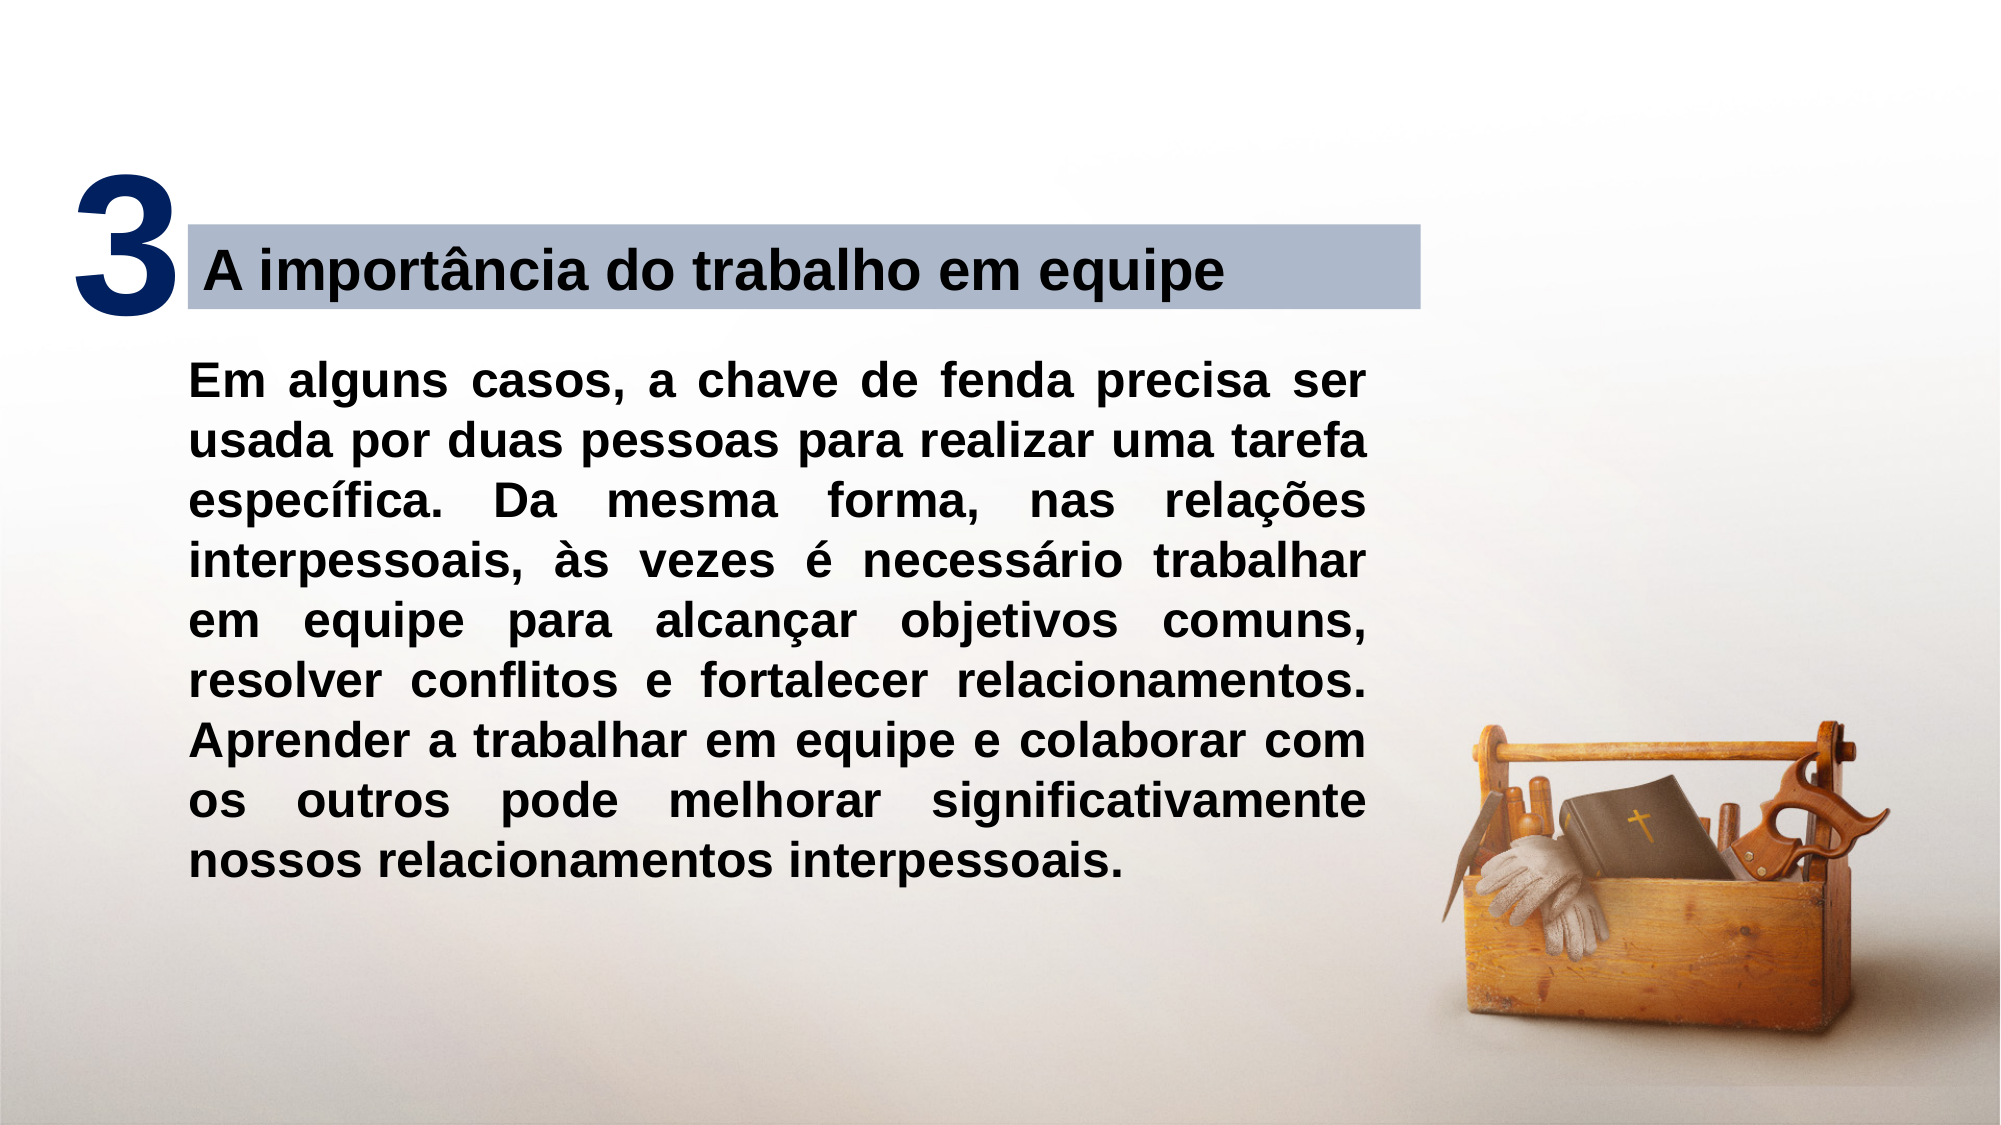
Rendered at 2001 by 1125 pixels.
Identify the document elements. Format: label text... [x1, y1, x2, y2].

picture [0, 0, 2001, 1125]
text_box A importância do trabalho em equipe [187, 224, 1421, 310]
text_box Em alguns casos, a chave de fenda precisa ser usada por duas pessoas para realizar uma tarefa específica. Da mesma forma, nas relações interpessoais, às vezes é necessário trabalhar em equipe para alcançar objetivos comuns, resolver conflitos e fortalecer relacionamentos. Aprender a trabalhar em equipe e colaborar com os outros pode melhorar significativamente nossos relacionamentos interpessoais. [174, 340, 1383, 895]
text_box 3 [56, 107, 150, 362]
